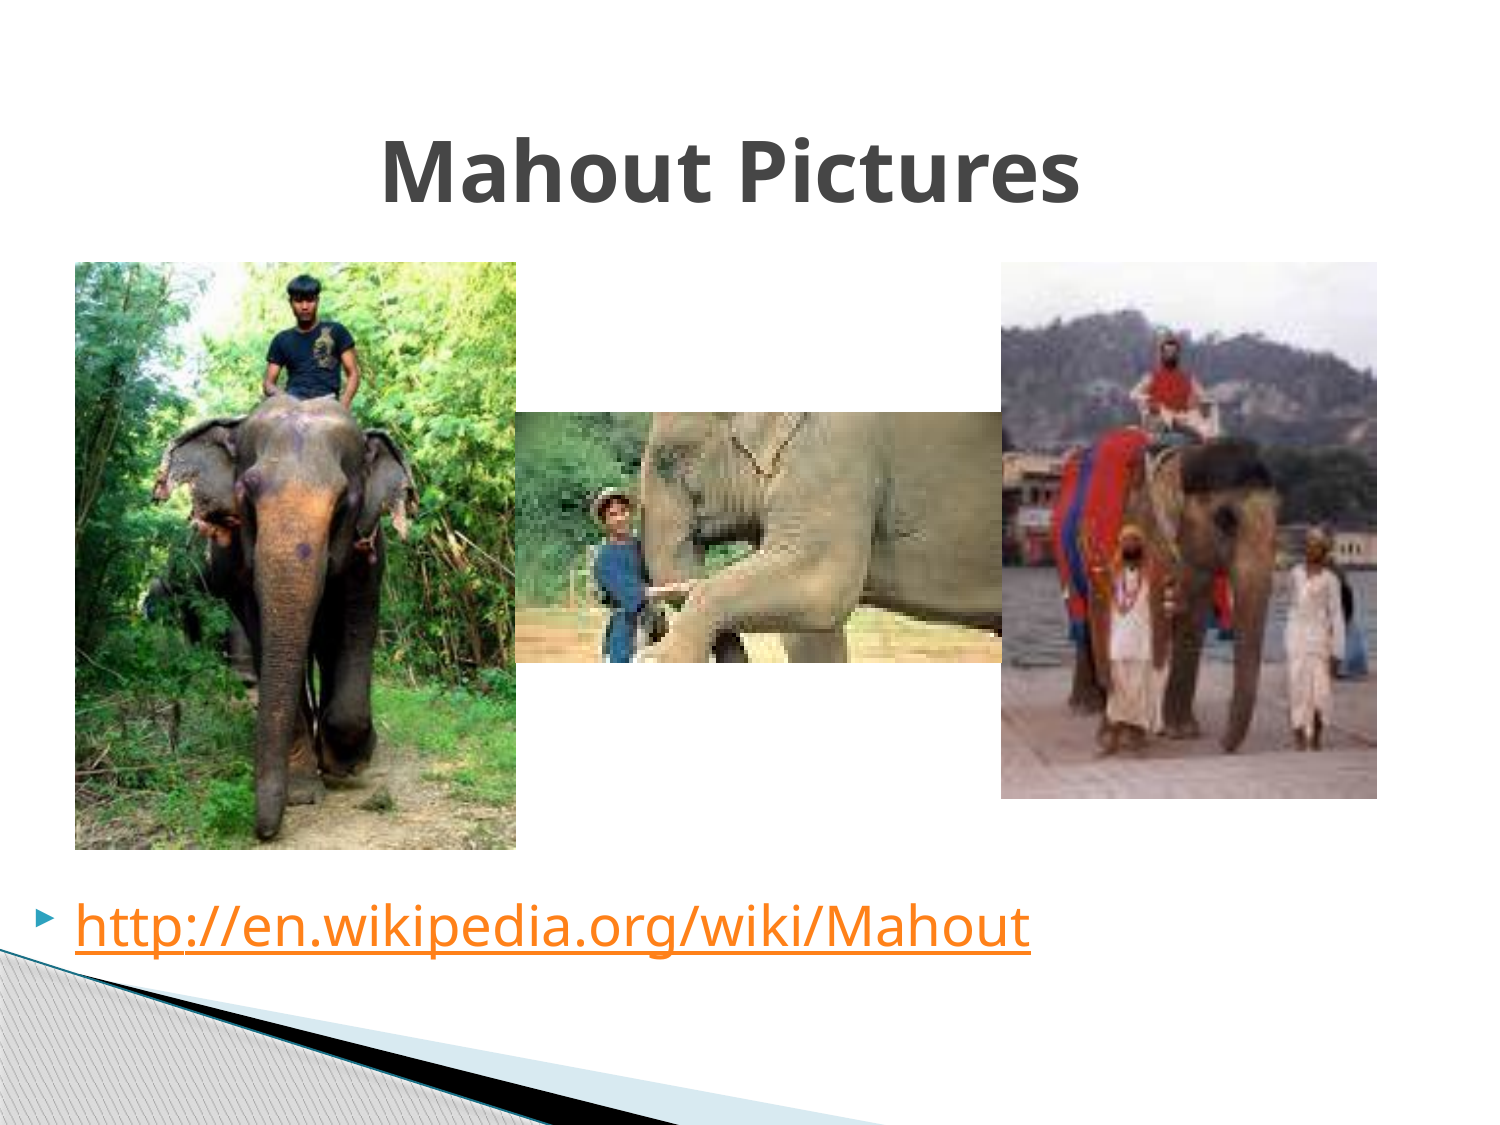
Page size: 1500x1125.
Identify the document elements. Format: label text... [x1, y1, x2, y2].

list http://en.wikipedia.org/wiki/Mahout [0, 324, 1275, 1000]
picture [74, 262, 1377, 851]
title Mahout Pictures [363, 75, 1500, 263]
